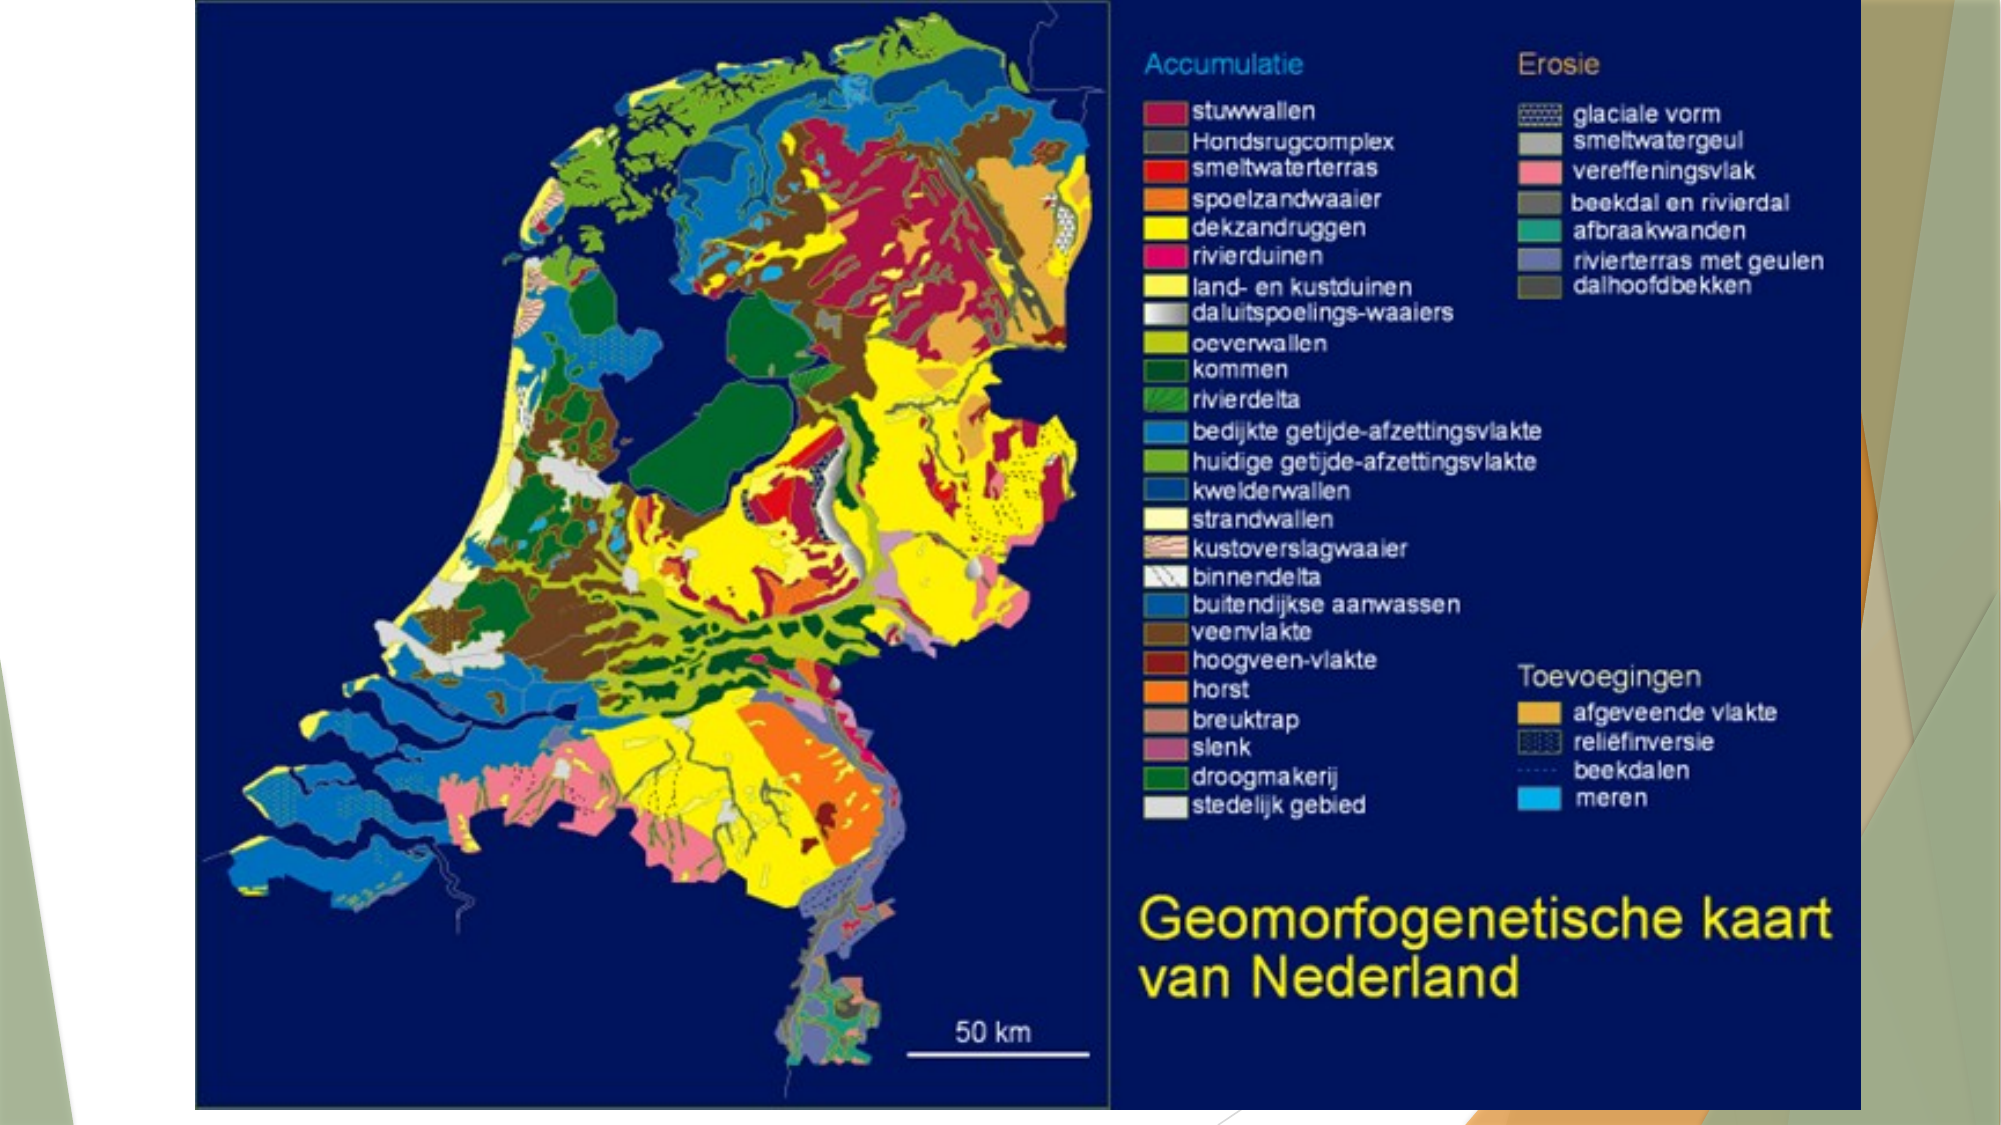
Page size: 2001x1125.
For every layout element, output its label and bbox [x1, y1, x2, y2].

picture [195, 0, 1862, 1111]
